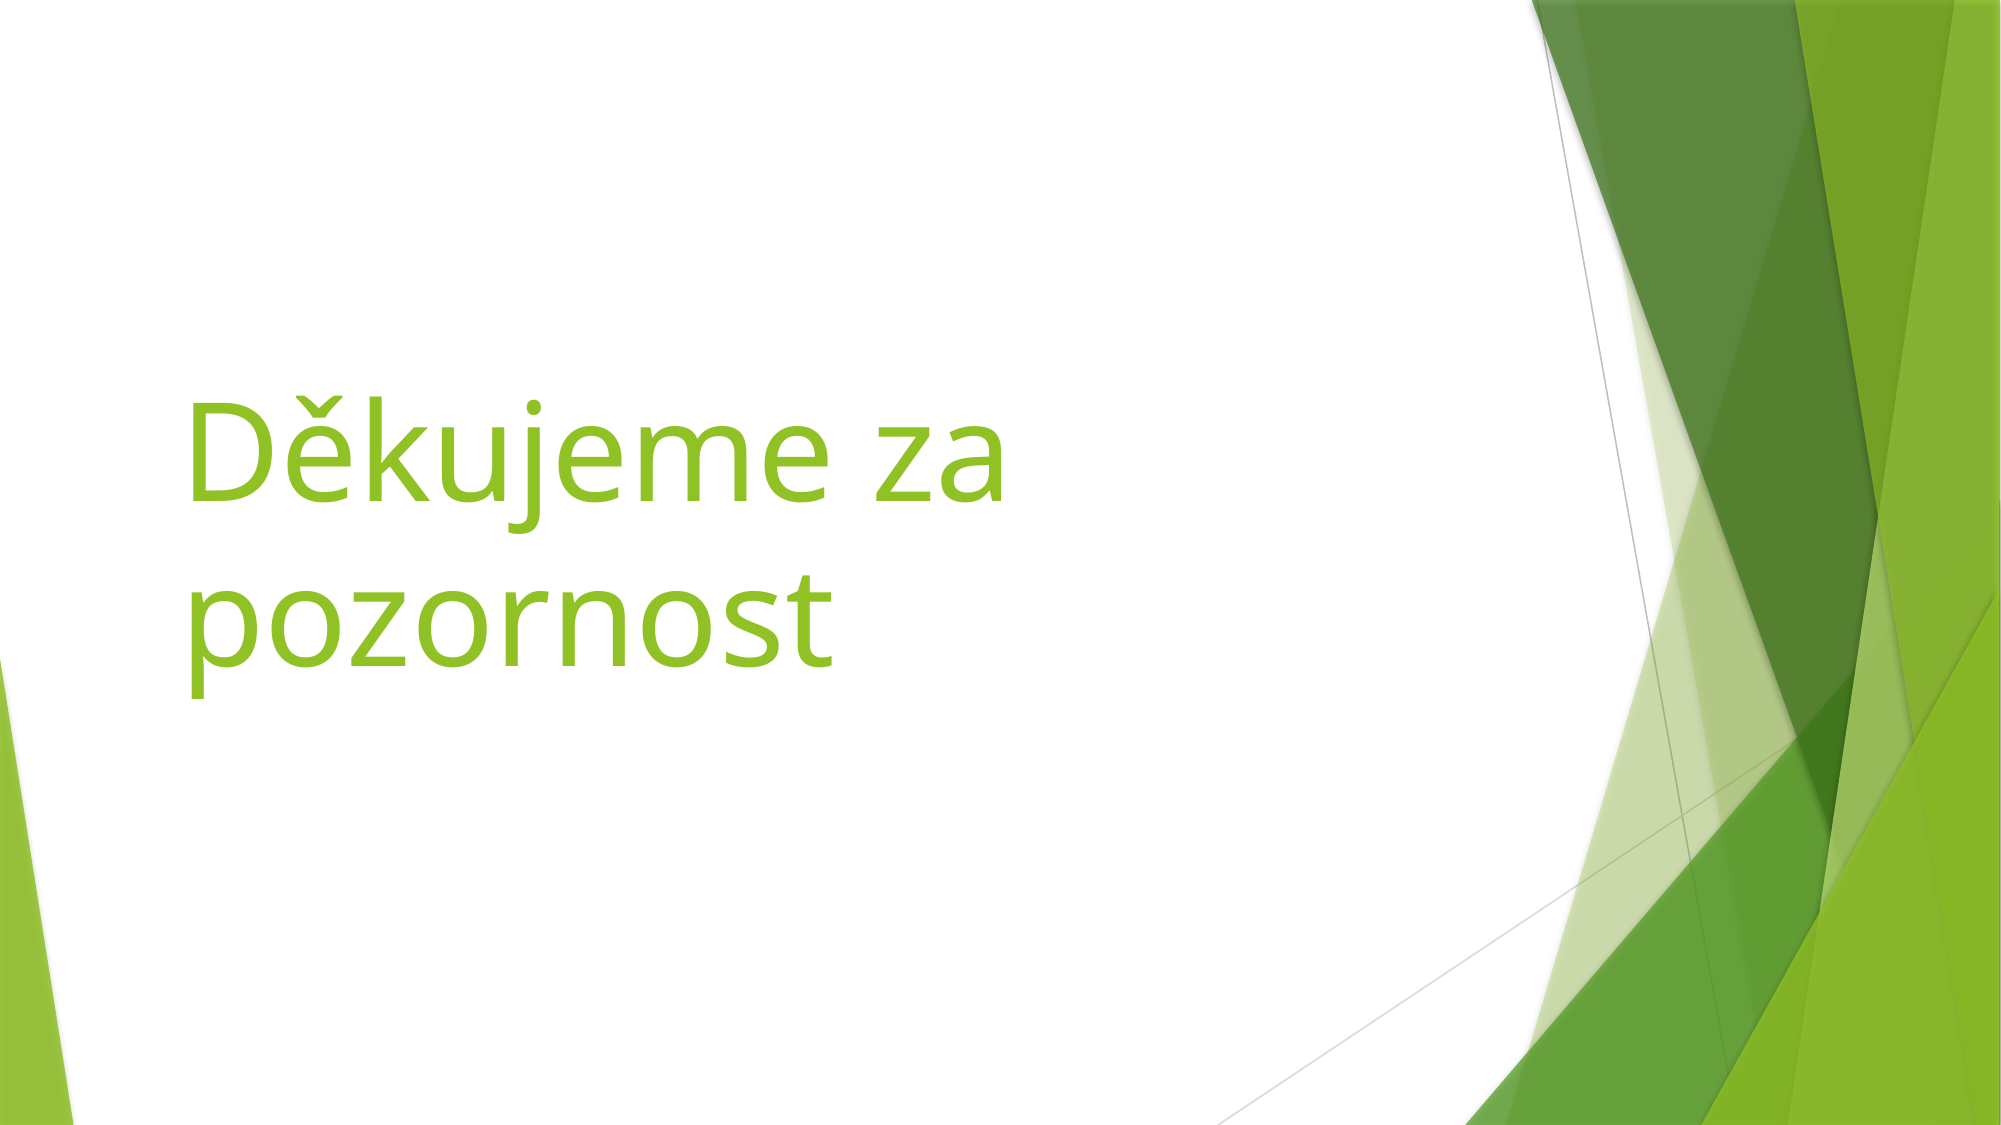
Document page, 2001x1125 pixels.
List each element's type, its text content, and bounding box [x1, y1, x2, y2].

title Děkujeme za pozornost [165, 356, 1576, 706]
